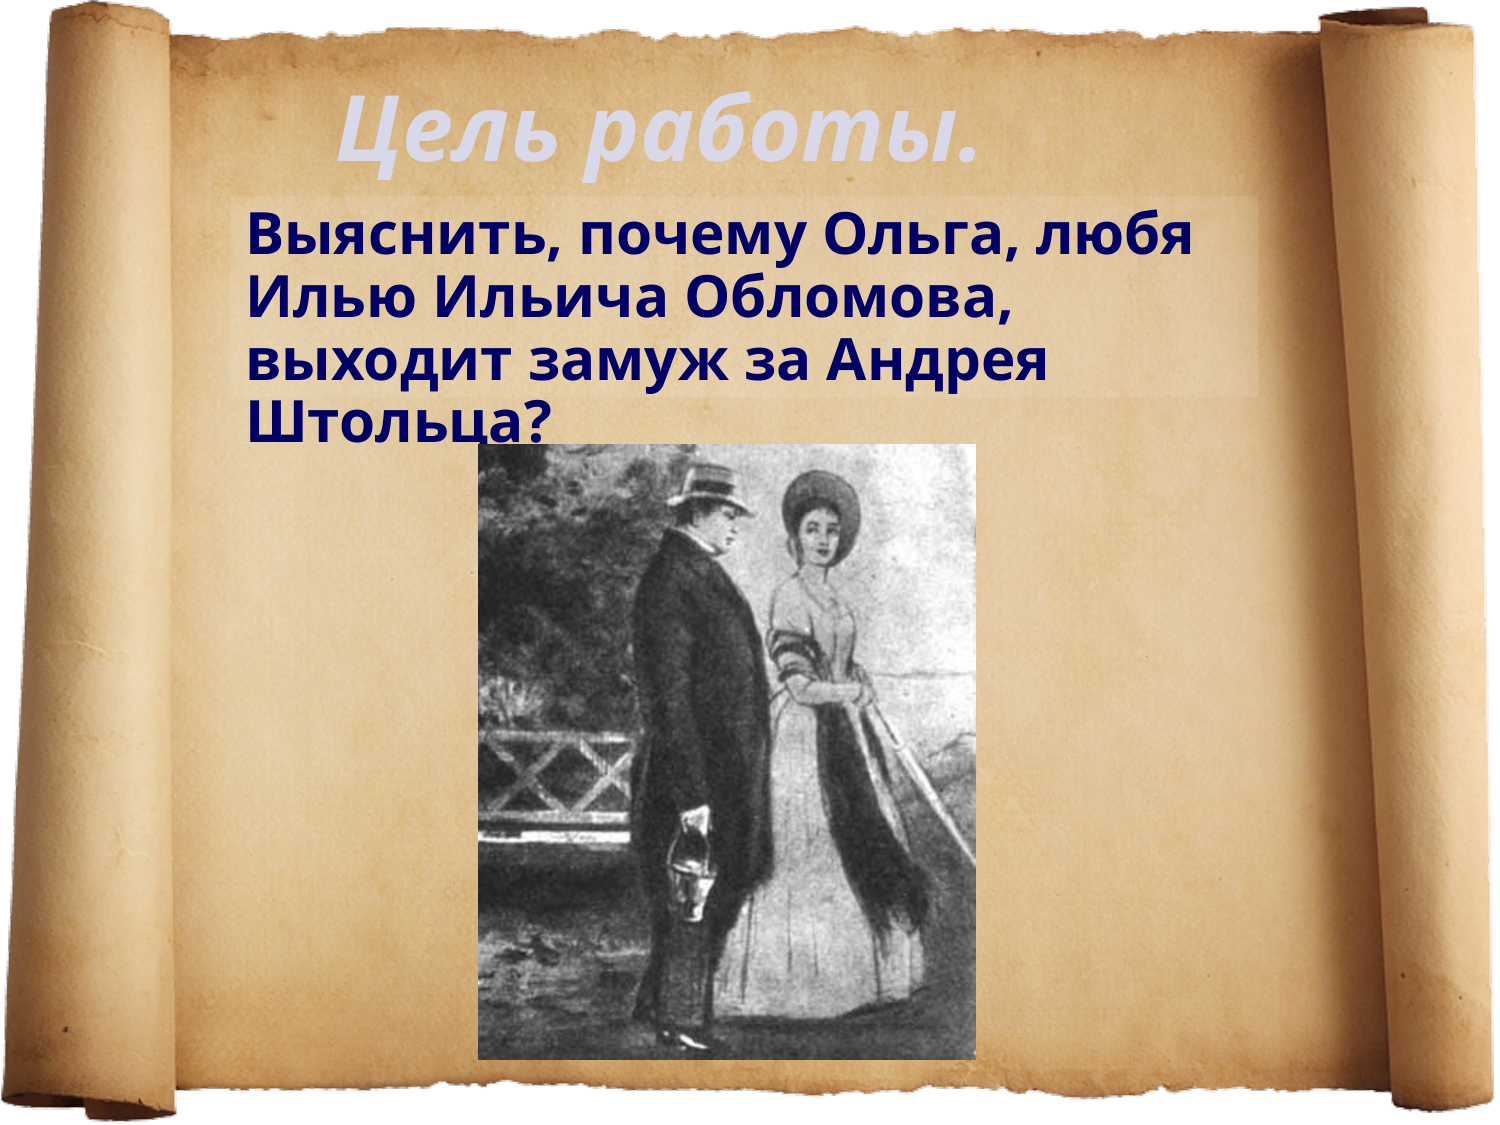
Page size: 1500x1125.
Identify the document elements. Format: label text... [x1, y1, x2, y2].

picture [0, 0, 1500, 1125]
list Выяснить, почему Ольга, любя Илью Ильича Обломова, выходит замуж за Андрея Штольца? [230, 196, 1258, 398]
title Цель работы. [246, 46, 1001, 196]
